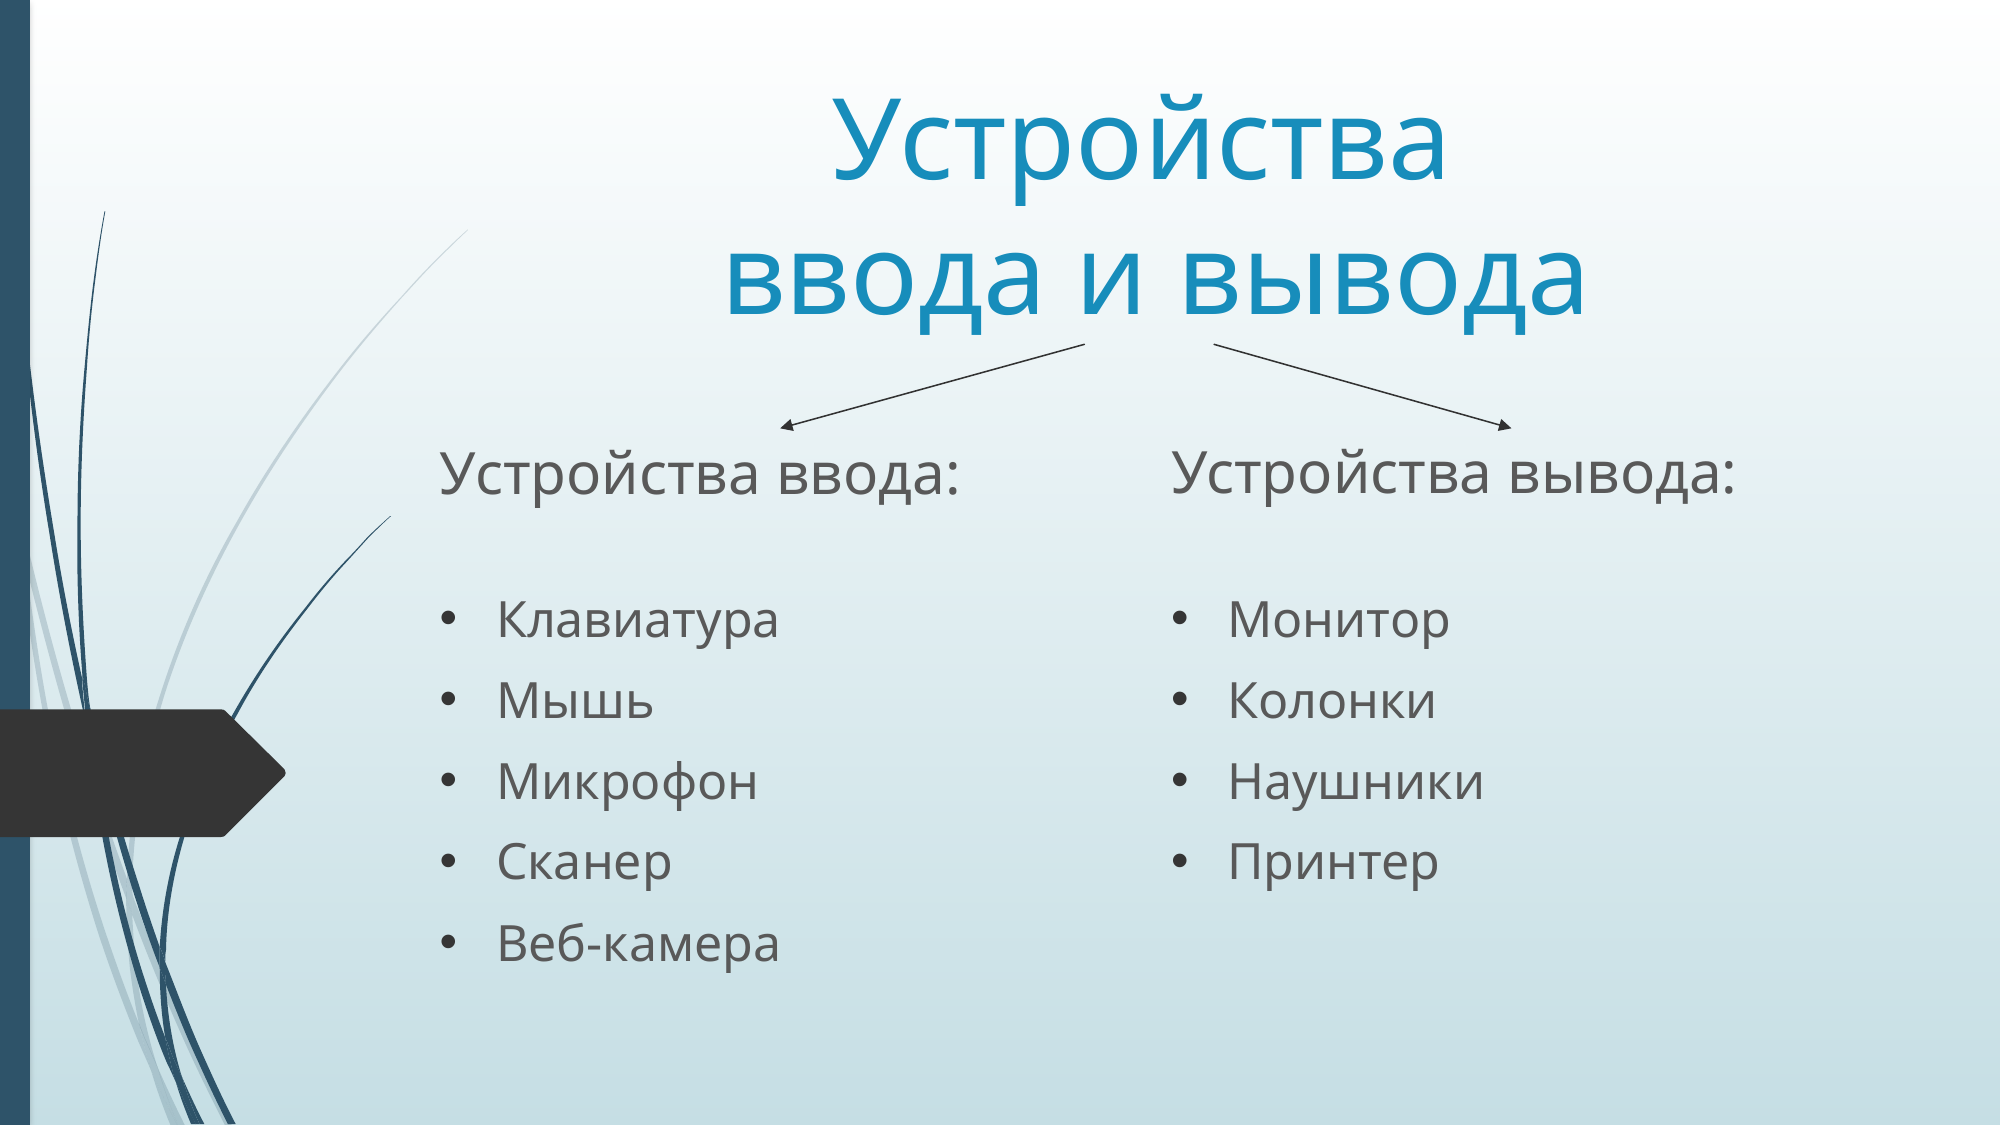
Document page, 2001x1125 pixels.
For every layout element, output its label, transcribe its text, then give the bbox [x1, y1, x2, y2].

text_box Монитор Колонки Наушники Принтер [1155, 580, 1757, 1059]
text_box Устройства вывода: [1156, 428, 1867, 536]
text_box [779, 344, 1085, 429]
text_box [1213, 344, 1512, 429]
title Устройства ввода и вывода [512, 19, 1800, 345]
text_box Клавиатура Мышь Микрофон Сканер Веб-камера [424, 580, 1025, 1059]
subtitle Устройства ввода: [424, 428, 1136, 536]
